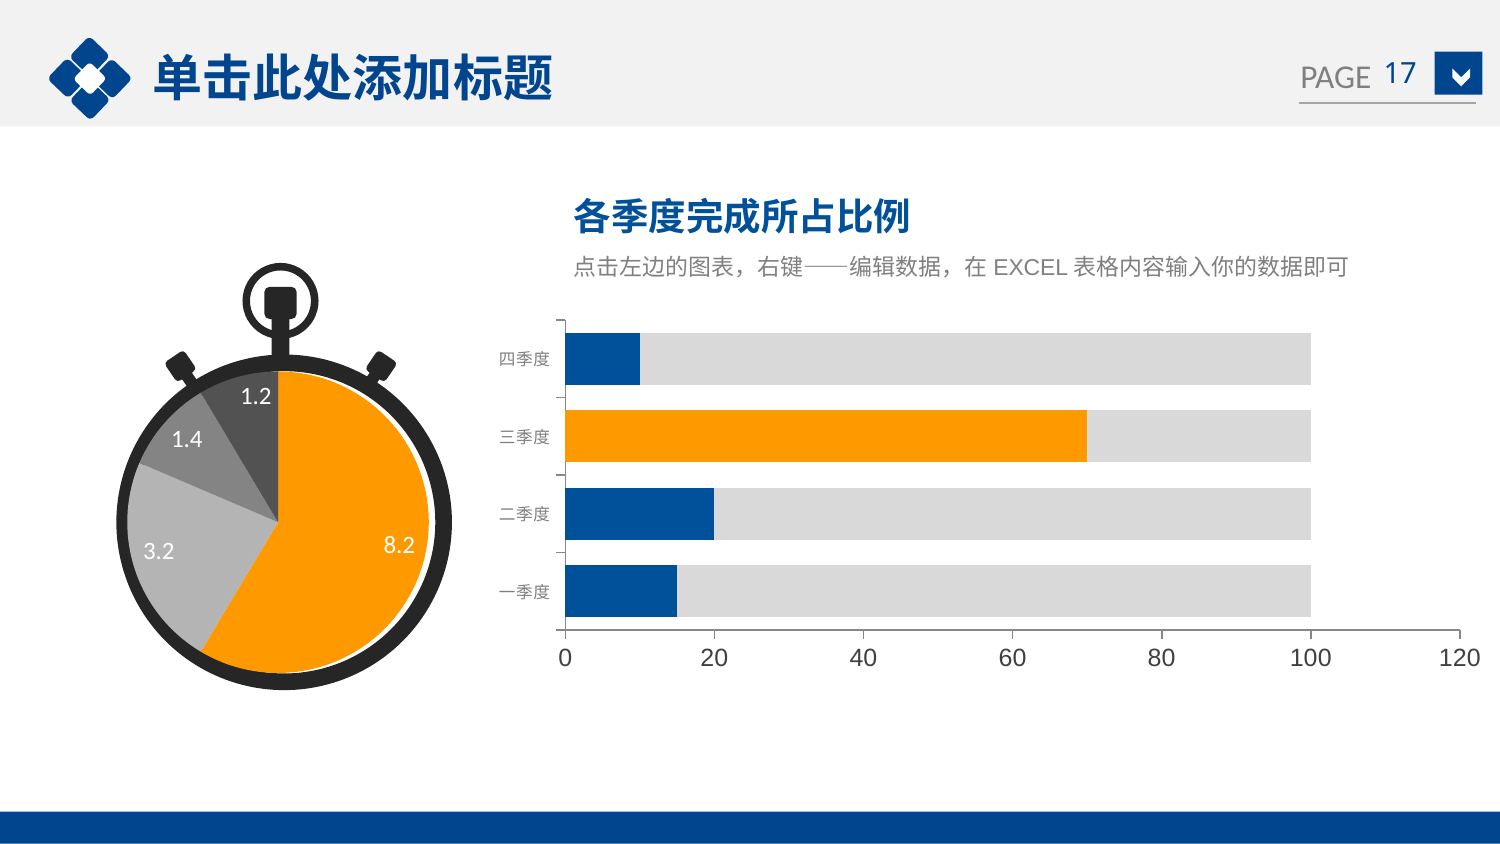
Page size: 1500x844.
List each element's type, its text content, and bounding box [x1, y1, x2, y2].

text_box 点击左边的图表，右键——编辑数据，在EXCEL表格内容输入你的数据即可 [559, 244, 1416, 285]
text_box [42, 262, 514, 682]
slide_number 17 [1364, 51, 1437, 97]
text_box 各季度完成所占比例 [559, 185, 927, 244]
text_box 单击此处添加标题 [137, 38, 568, 114]
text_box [52, 41, 127, 115]
chart [514, 286, 1500, 677]
